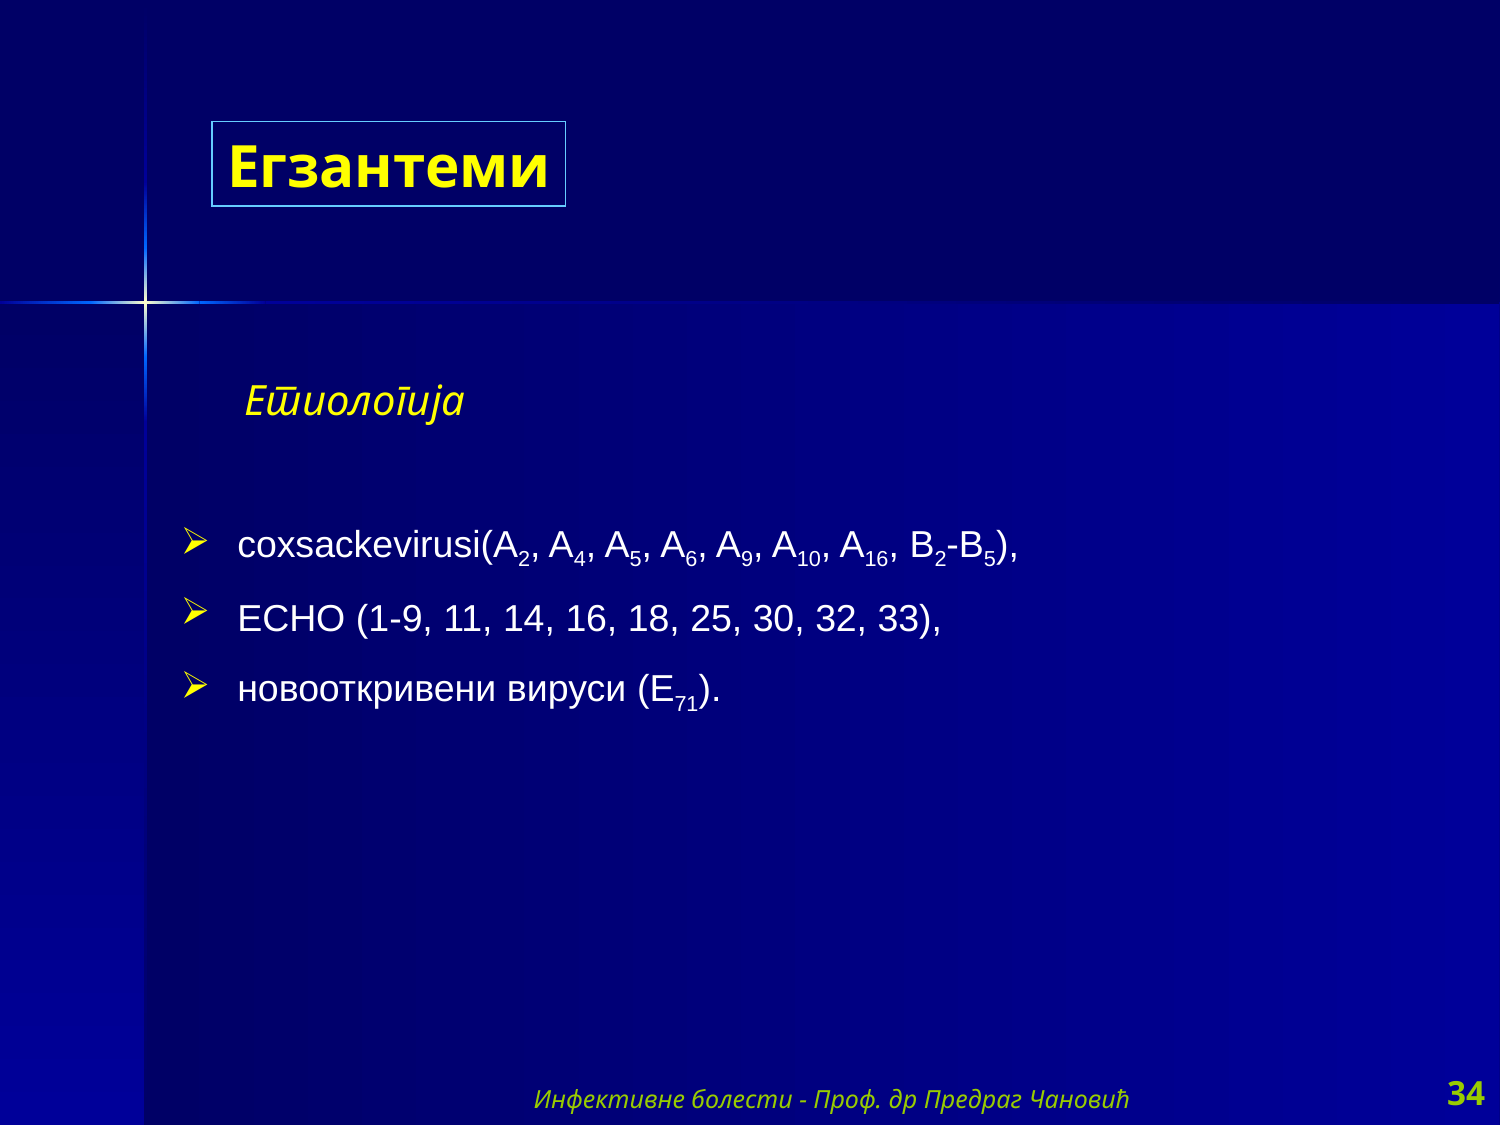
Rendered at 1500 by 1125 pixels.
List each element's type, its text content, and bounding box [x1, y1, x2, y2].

text_box Егзантеми [212, 121, 566, 207]
text_box Етиологија [229, 366, 481, 432]
footer Инфективне болести - Проф. др Предраг Чановић [430, 1049, 1235, 1125]
text_box coxsackevirusi(A2, A4, A5, A6, A9, A10, A16, B2-B5), ECHO (1-9, 11, 14, 16, 18, 25, 30, 32, 33), новооткривени вируси (E71). [166, 486, 1348, 723]
slide_number 34 [1345, 1049, 1500, 1125]
